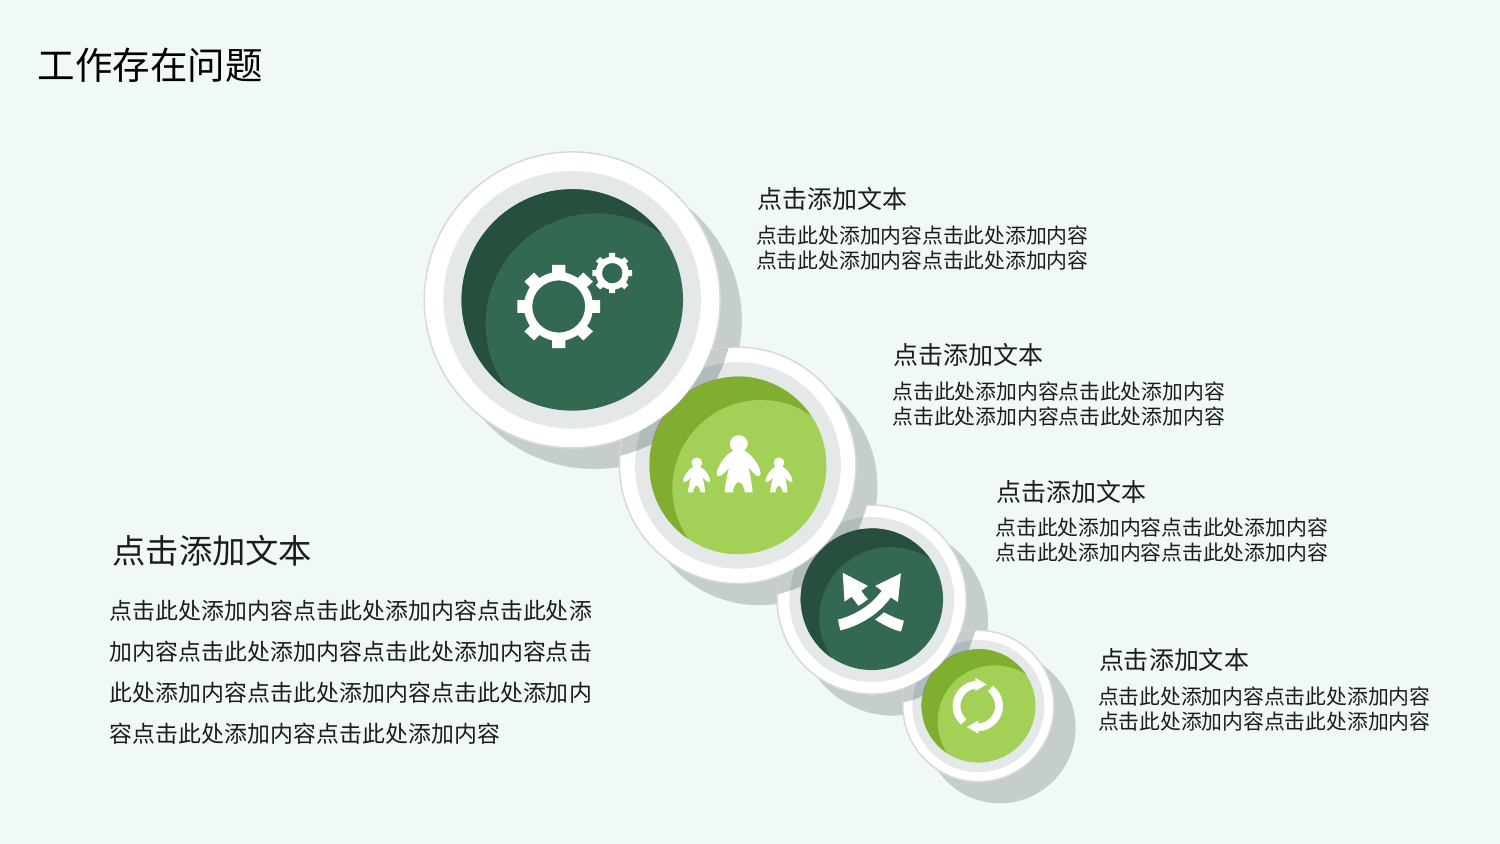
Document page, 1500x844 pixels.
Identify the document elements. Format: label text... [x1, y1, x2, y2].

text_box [424, 151, 1076, 804]
text_box 点击此处添加内容点击此处添加内容点击此处添加内容点击此处添加内容 [1076, 215, 1123, 280]
text_box 点击此处添加内容点击此处添加内容点击此处添加内容点击此处添加内容 [1083, 675, 1465, 741]
text_box 点击添加文本 [1084, 637, 1265, 675]
text_box 点击此处添加内容点击此处添加内容点击此处添加内容点击此处添加内容 [1076, 370, 1260, 436]
text_box 点击添加文本 [1076, 468, 1162, 507]
text_box 点击添加文本 [101, 525, 324, 576]
text_box 点击此处添加内容点击此处添加内容点击此处添加内容点击此处添加内容 [1076, 507, 1363, 572]
text_box 点击此处添加内容点击此处添加内容点击此处添加内容点击此处添加内容点击此处添加内容点击此处添加内容点击此处添加内容点击此处添加内容点击此处添加内容点击此处添加内容 [98, 576, 424, 753]
